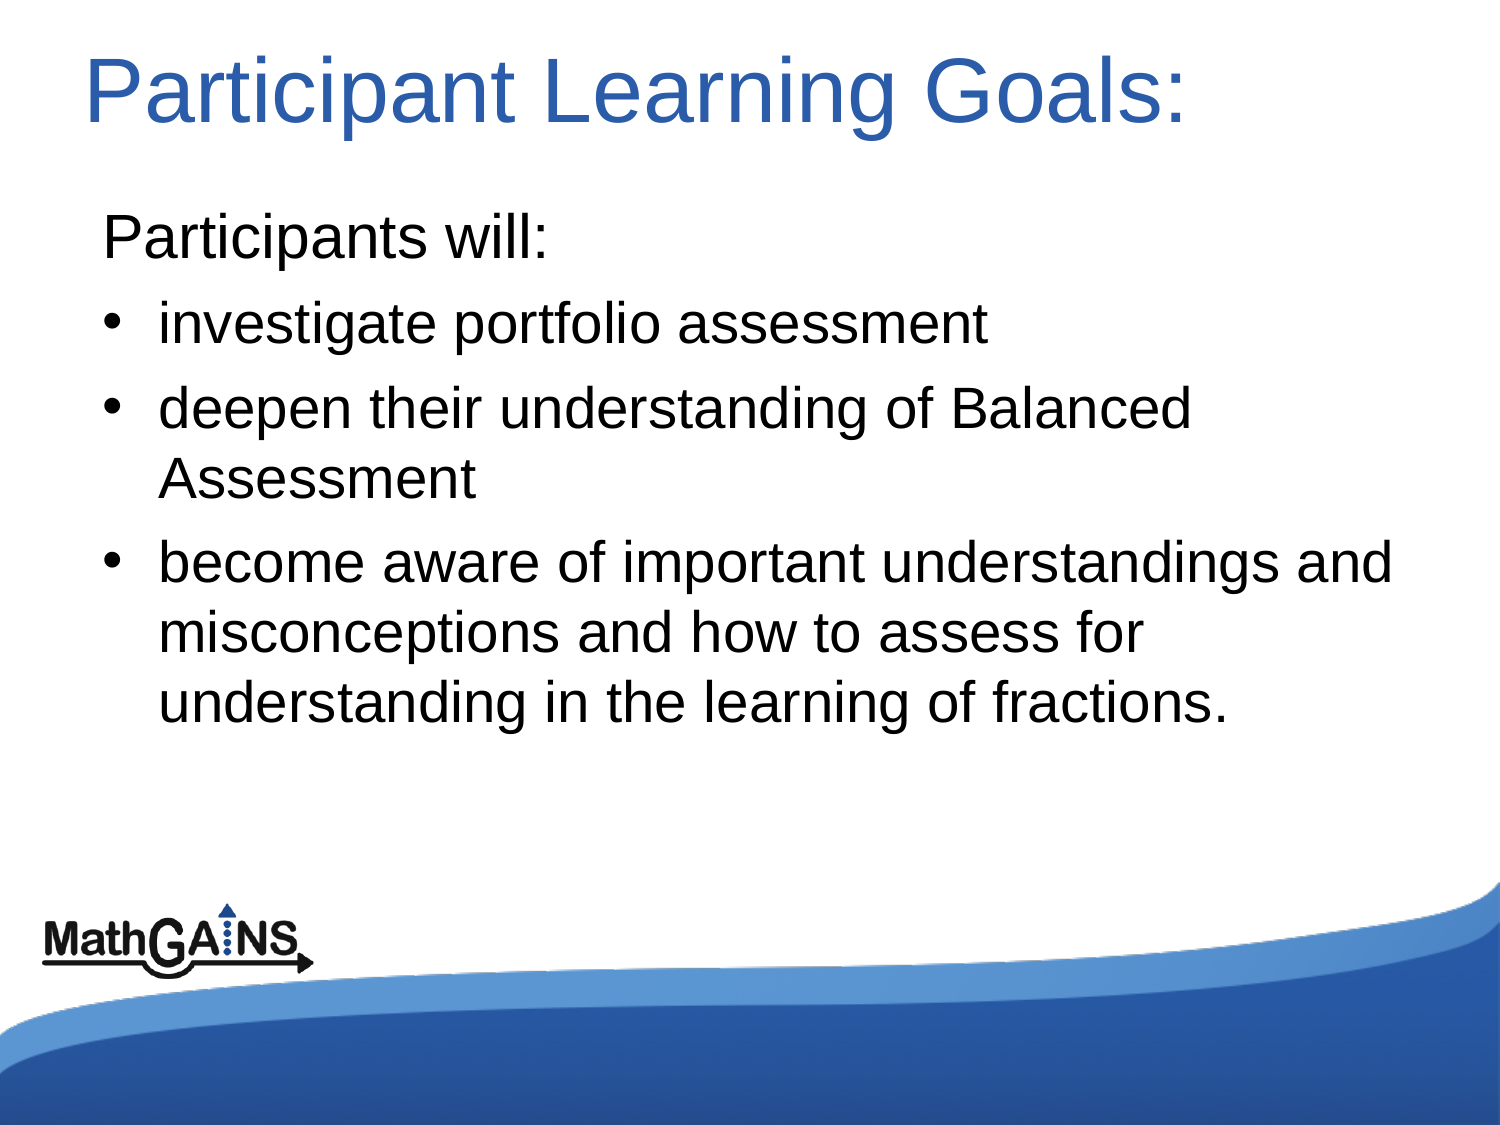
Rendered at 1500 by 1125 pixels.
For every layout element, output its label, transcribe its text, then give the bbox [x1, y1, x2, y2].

title Participant Learning Goals: [74, 0, 1426, 211]
list Participants will: investigate portfolio assessment deepen their understanding of Balanced Assessment become aware of important understandings and misconceptions and how to assess for understanding in the learning of fractions. [86, 186, 1438, 788]
picture [0, 878, 1500, 1125]
